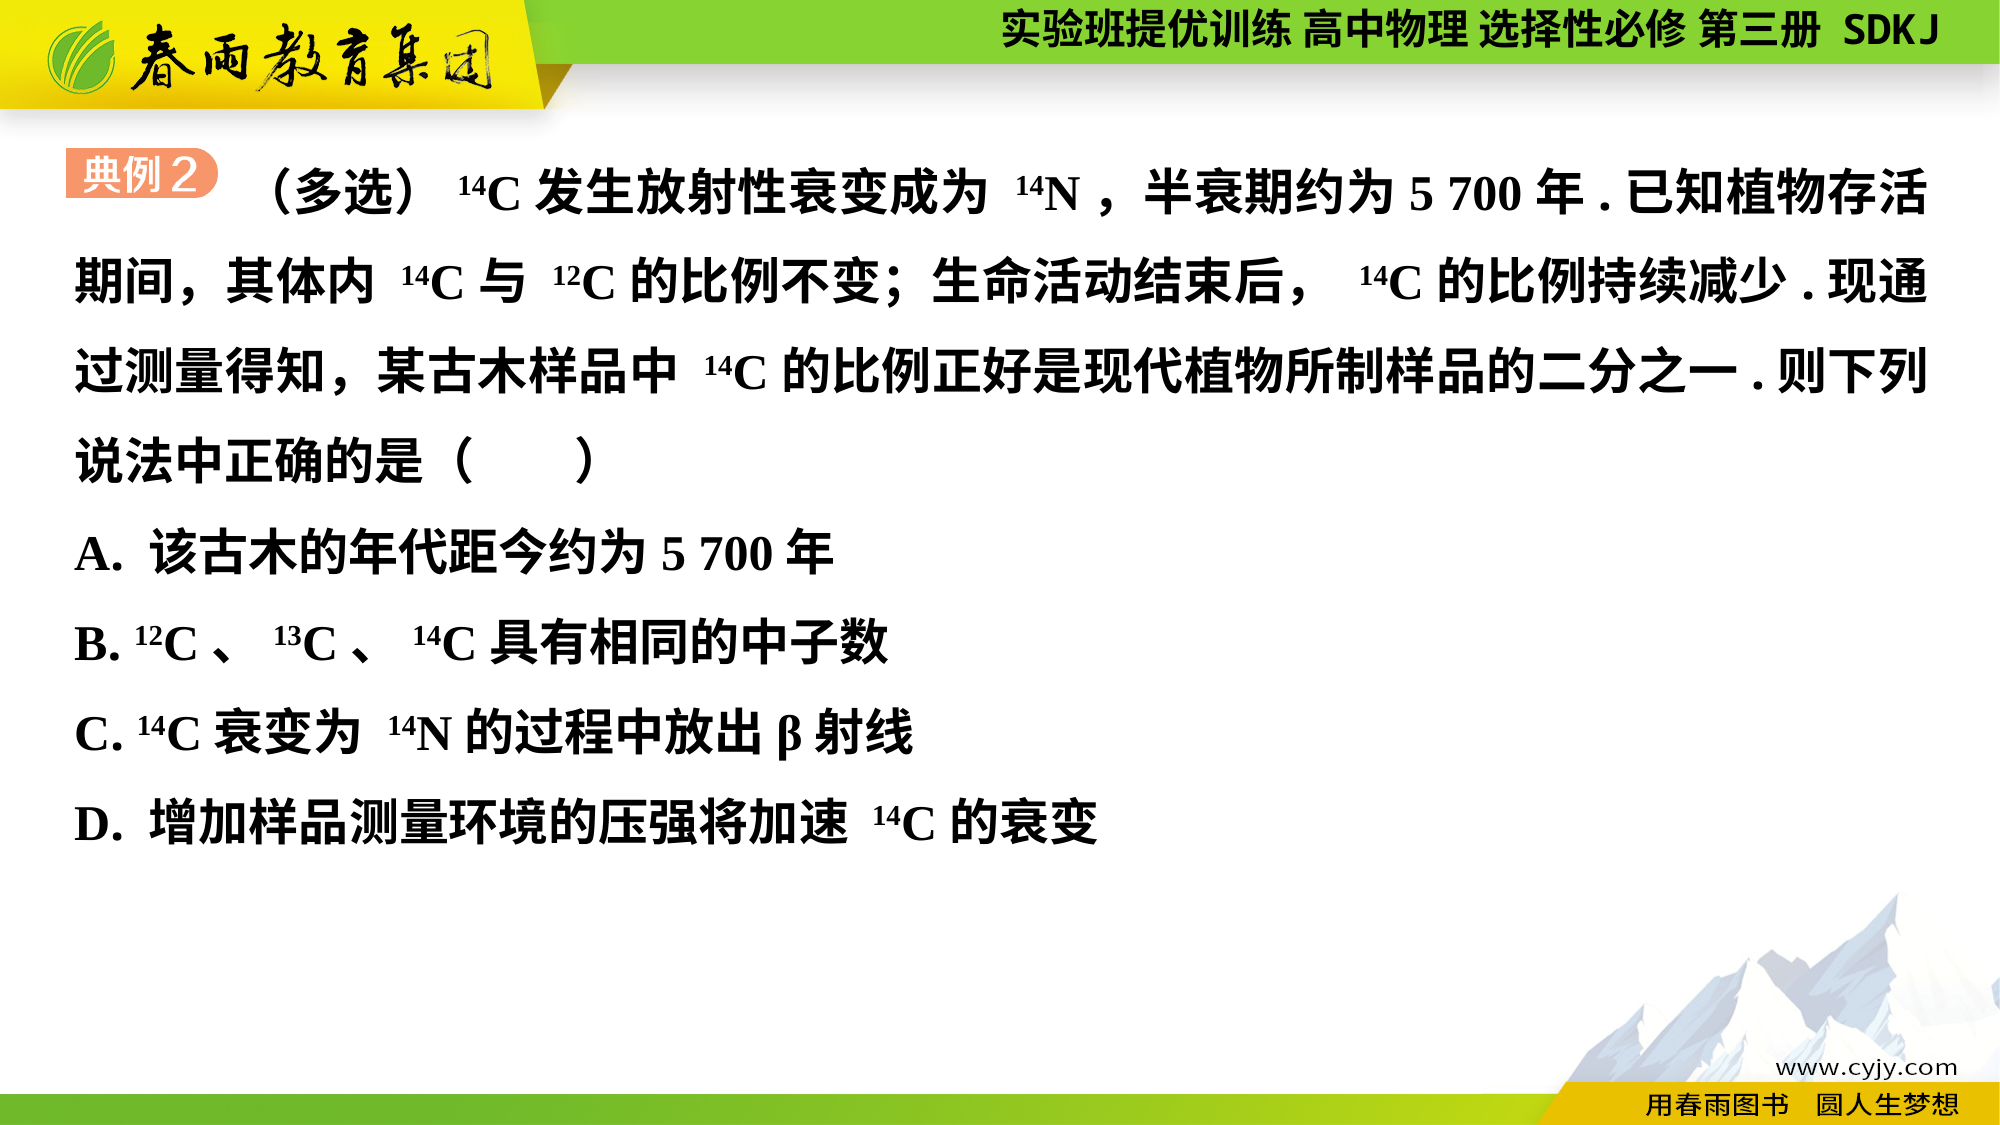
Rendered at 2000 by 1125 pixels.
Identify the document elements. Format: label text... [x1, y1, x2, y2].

picture [0, 0, 2000, 1125]
list （多选）14C发生放射性衰变成为 14N，半衰期约为5 700年.已知植物存活期间，其体内 14C与 12C的比例不变；生命活动结束后， 14C的比例持续减少.现通过测量得知，某古木样品中 14C的比例正好是现代植物所制样品的二分之一.则下列说法中正确的是（ ） A. 该古木的年代距今约为5 700年 B. 12C、13C、14C具有相同的中子数 C. 14C衰变为 14N的过程中放出β射线 D. 增加样品测量环境的压强将加速 14C的衰变 [59, 122, 1944, 854]
